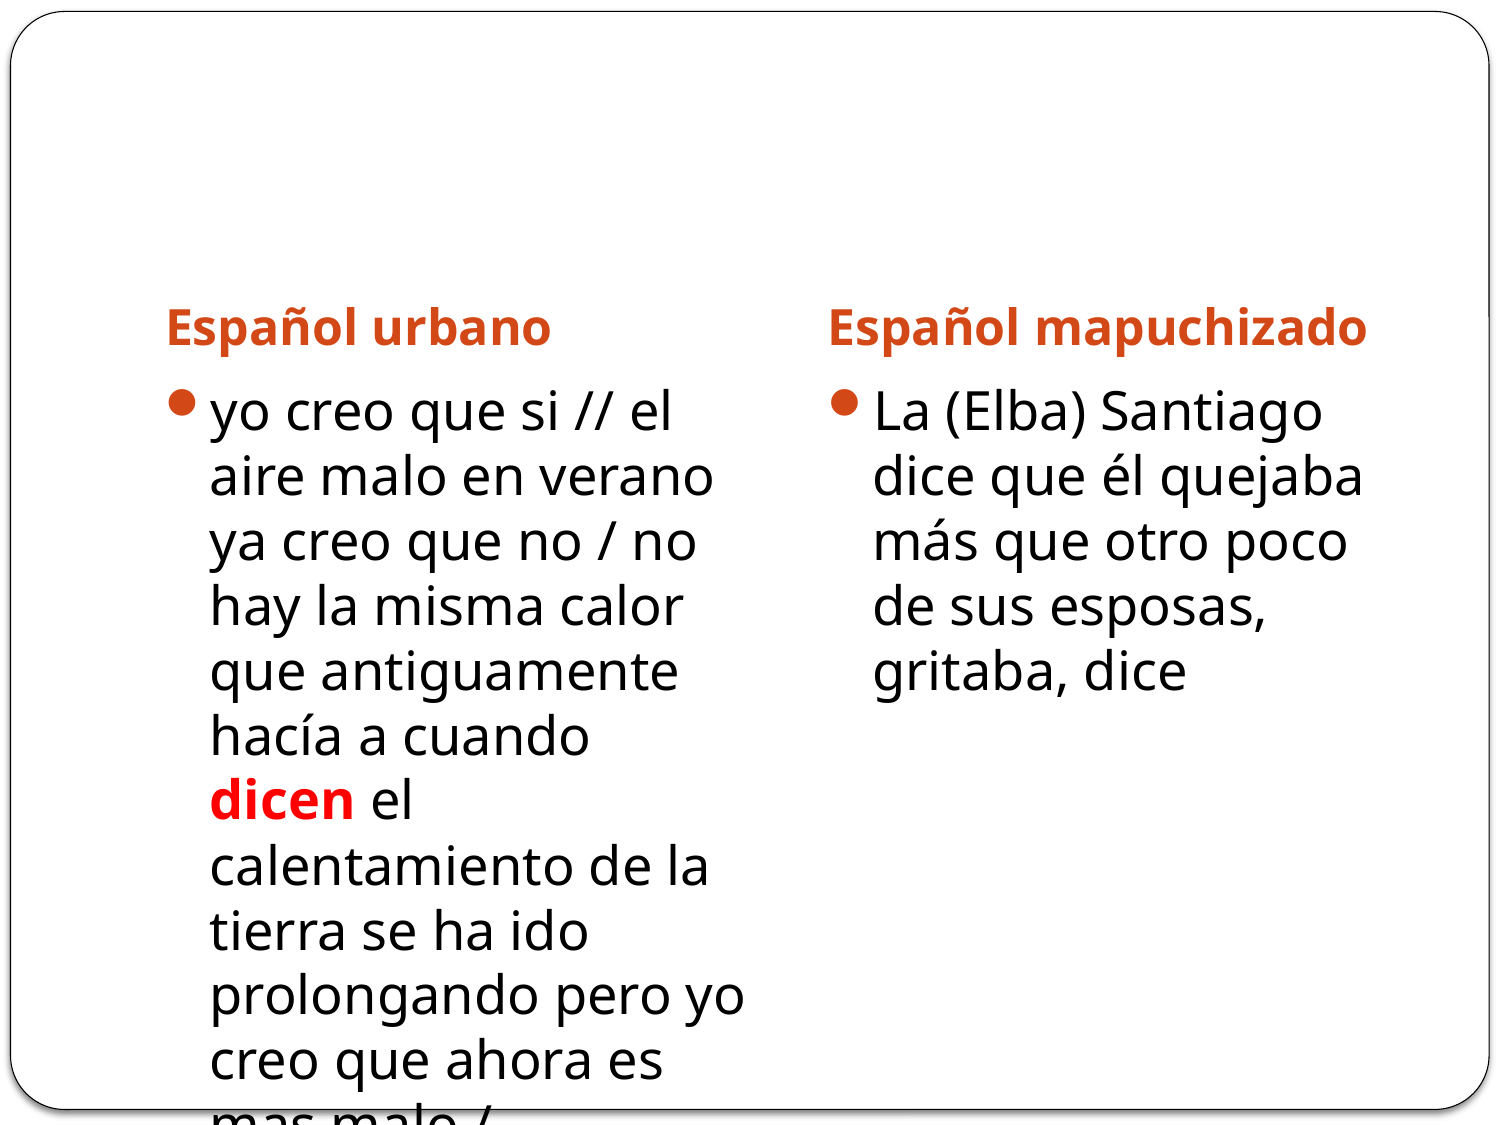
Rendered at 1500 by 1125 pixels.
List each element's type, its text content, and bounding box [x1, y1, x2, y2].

list La (Elba) Santiago dice que él quejaba más que otro poco de sus esposas, gritaba, dice [812, 368, 1425, 1007]
list Español mapuchizado [811, 236, 1426, 364]
list yo creo que si // el aire malo en verano ya creo que no / no hay la misma calor que antiguamente hacía a cuando dicen el calentamiento de la tierra se ha ido prolongando pero yo creo que ahora es mas malo / [150, 368, 763, 1007]
list Español urbano [149, 236, 763, 364]
